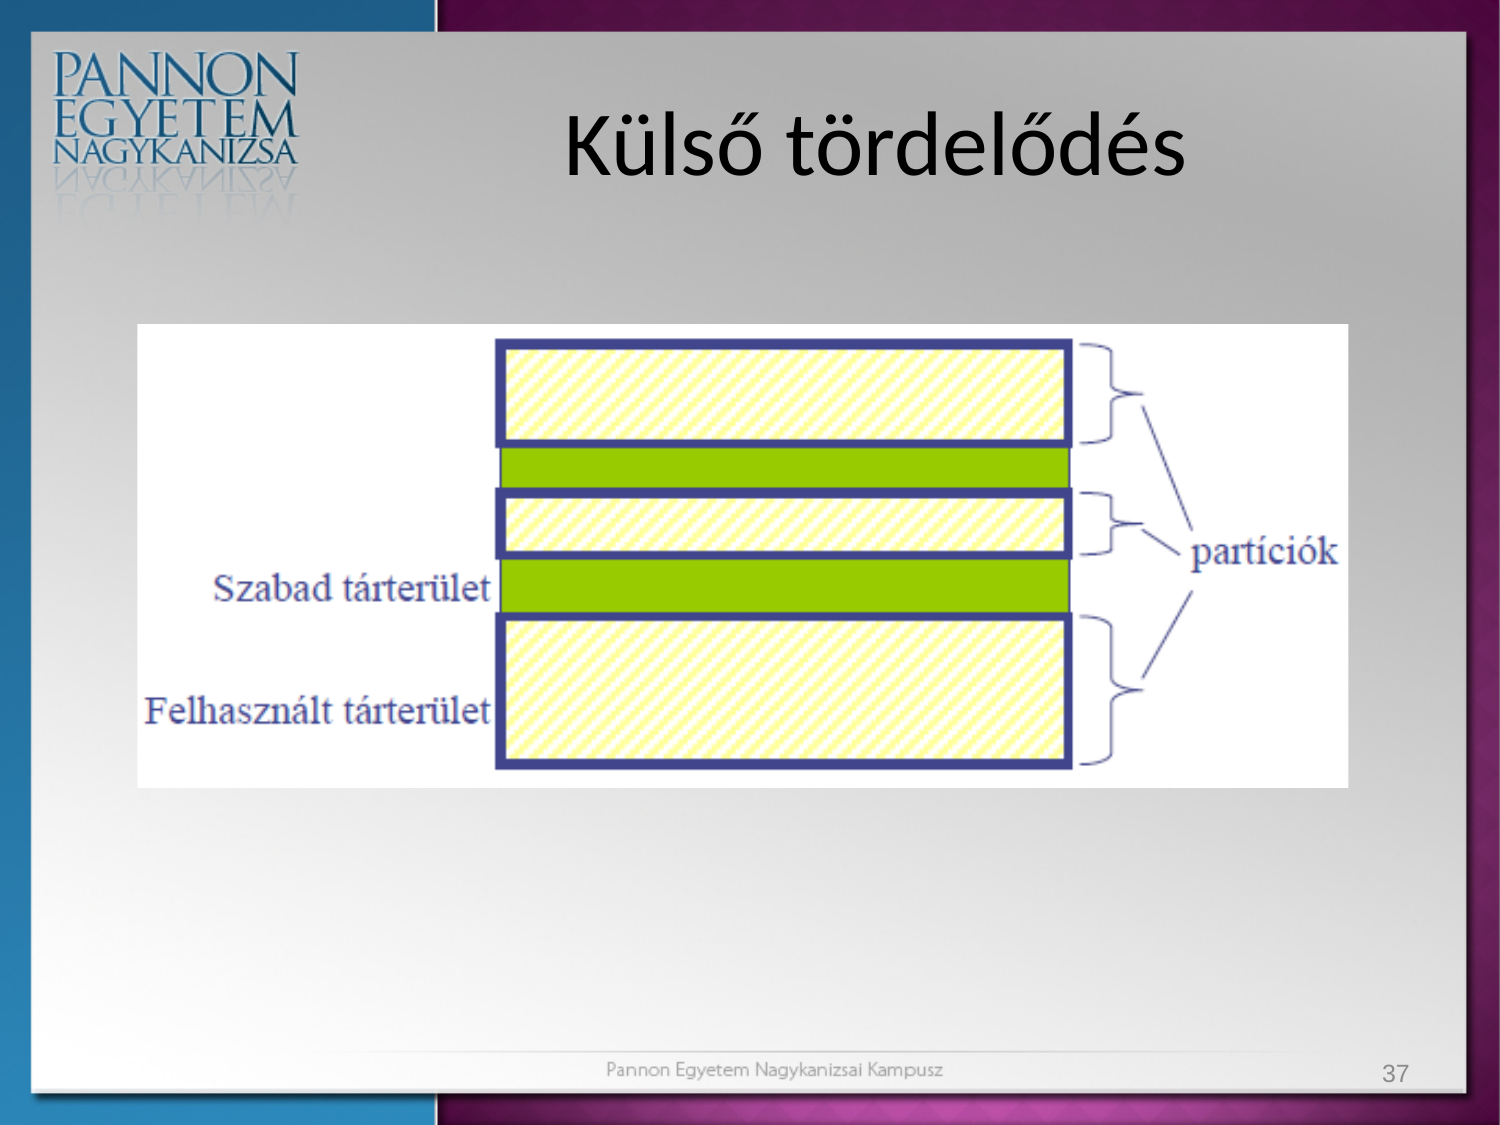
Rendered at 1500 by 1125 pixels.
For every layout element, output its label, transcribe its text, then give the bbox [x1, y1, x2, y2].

title Külső tördelődés [328, 45, 1425, 233]
picture [0, 0, 1500, 1125]
slide_number 37 [1074, 1042, 1425, 1103]
